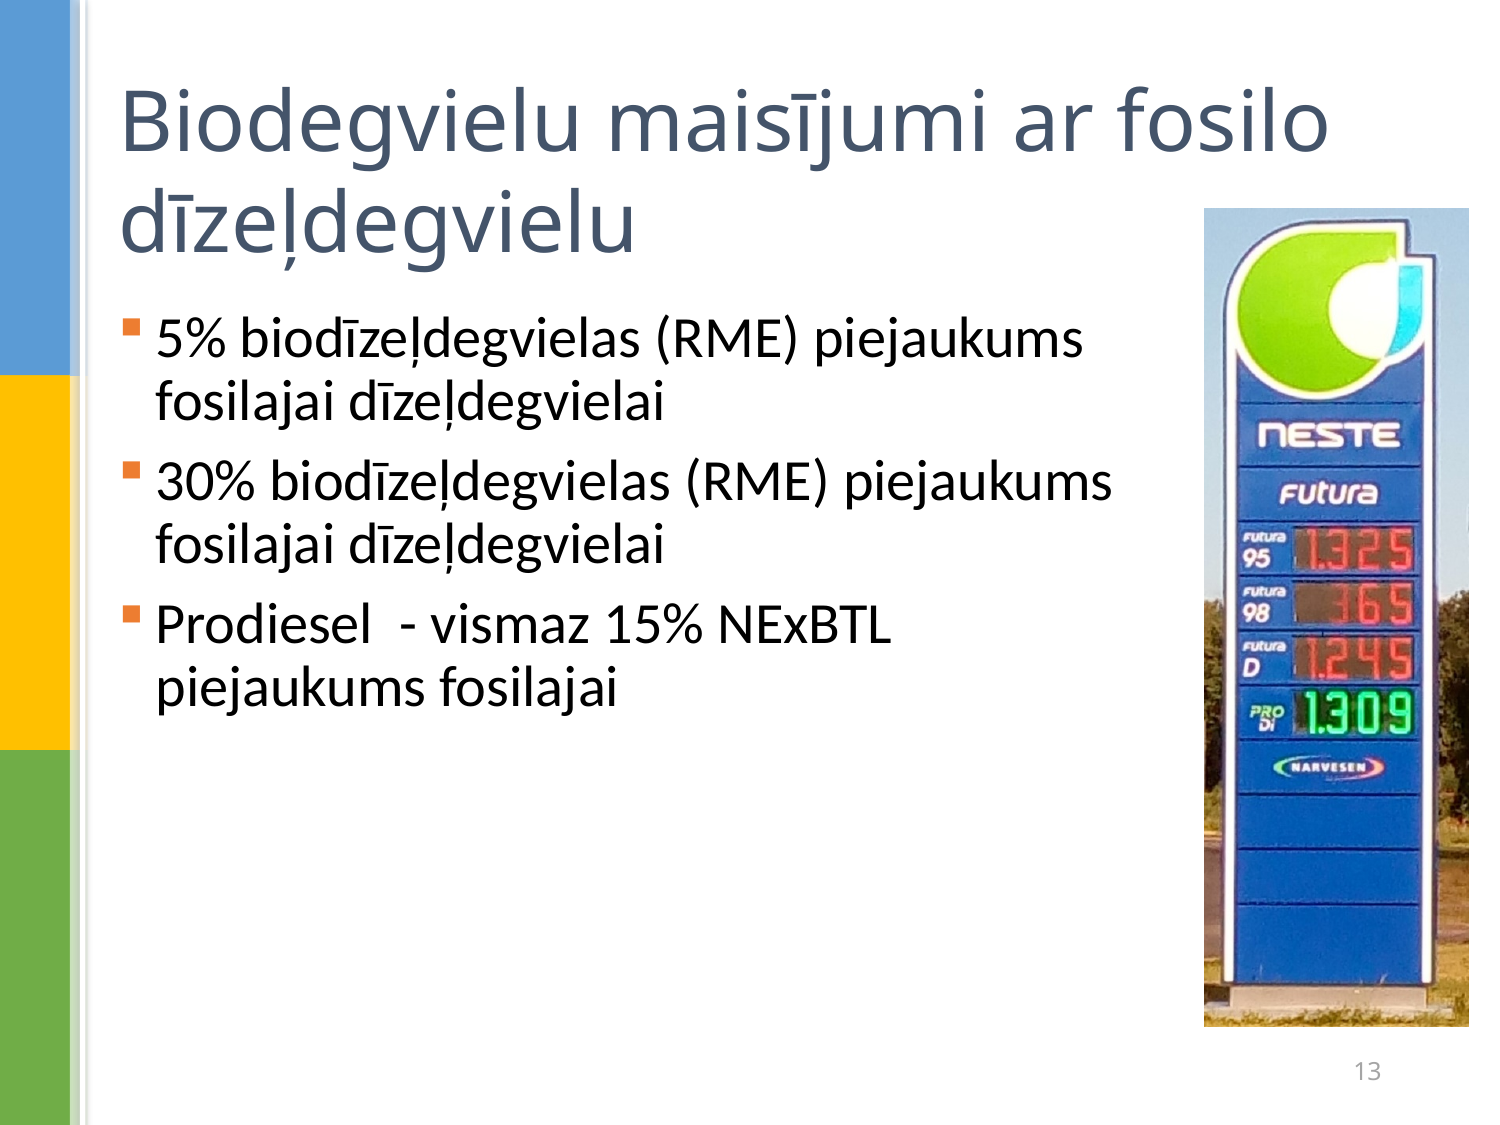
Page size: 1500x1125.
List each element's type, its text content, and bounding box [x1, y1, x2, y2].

list 5% biodīzeļdegvielas (RME) piejaukums fosilajai dīzeļdegvielai 30% biodīzeļdegvielas (RME) piejaukums fosilajai dīzeļdegvielai Prodiesel - vismaz 15% NExBTL piejaukums fosilajai [103, 299, 1192, 1014]
slide_number 13 [993, 1042, 1397, 1103]
title Biodegvielu maisījumi ar fosilo dīzeļdegvielu [103, 59, 1397, 278]
picture [1203, 207, 1469, 1028]
